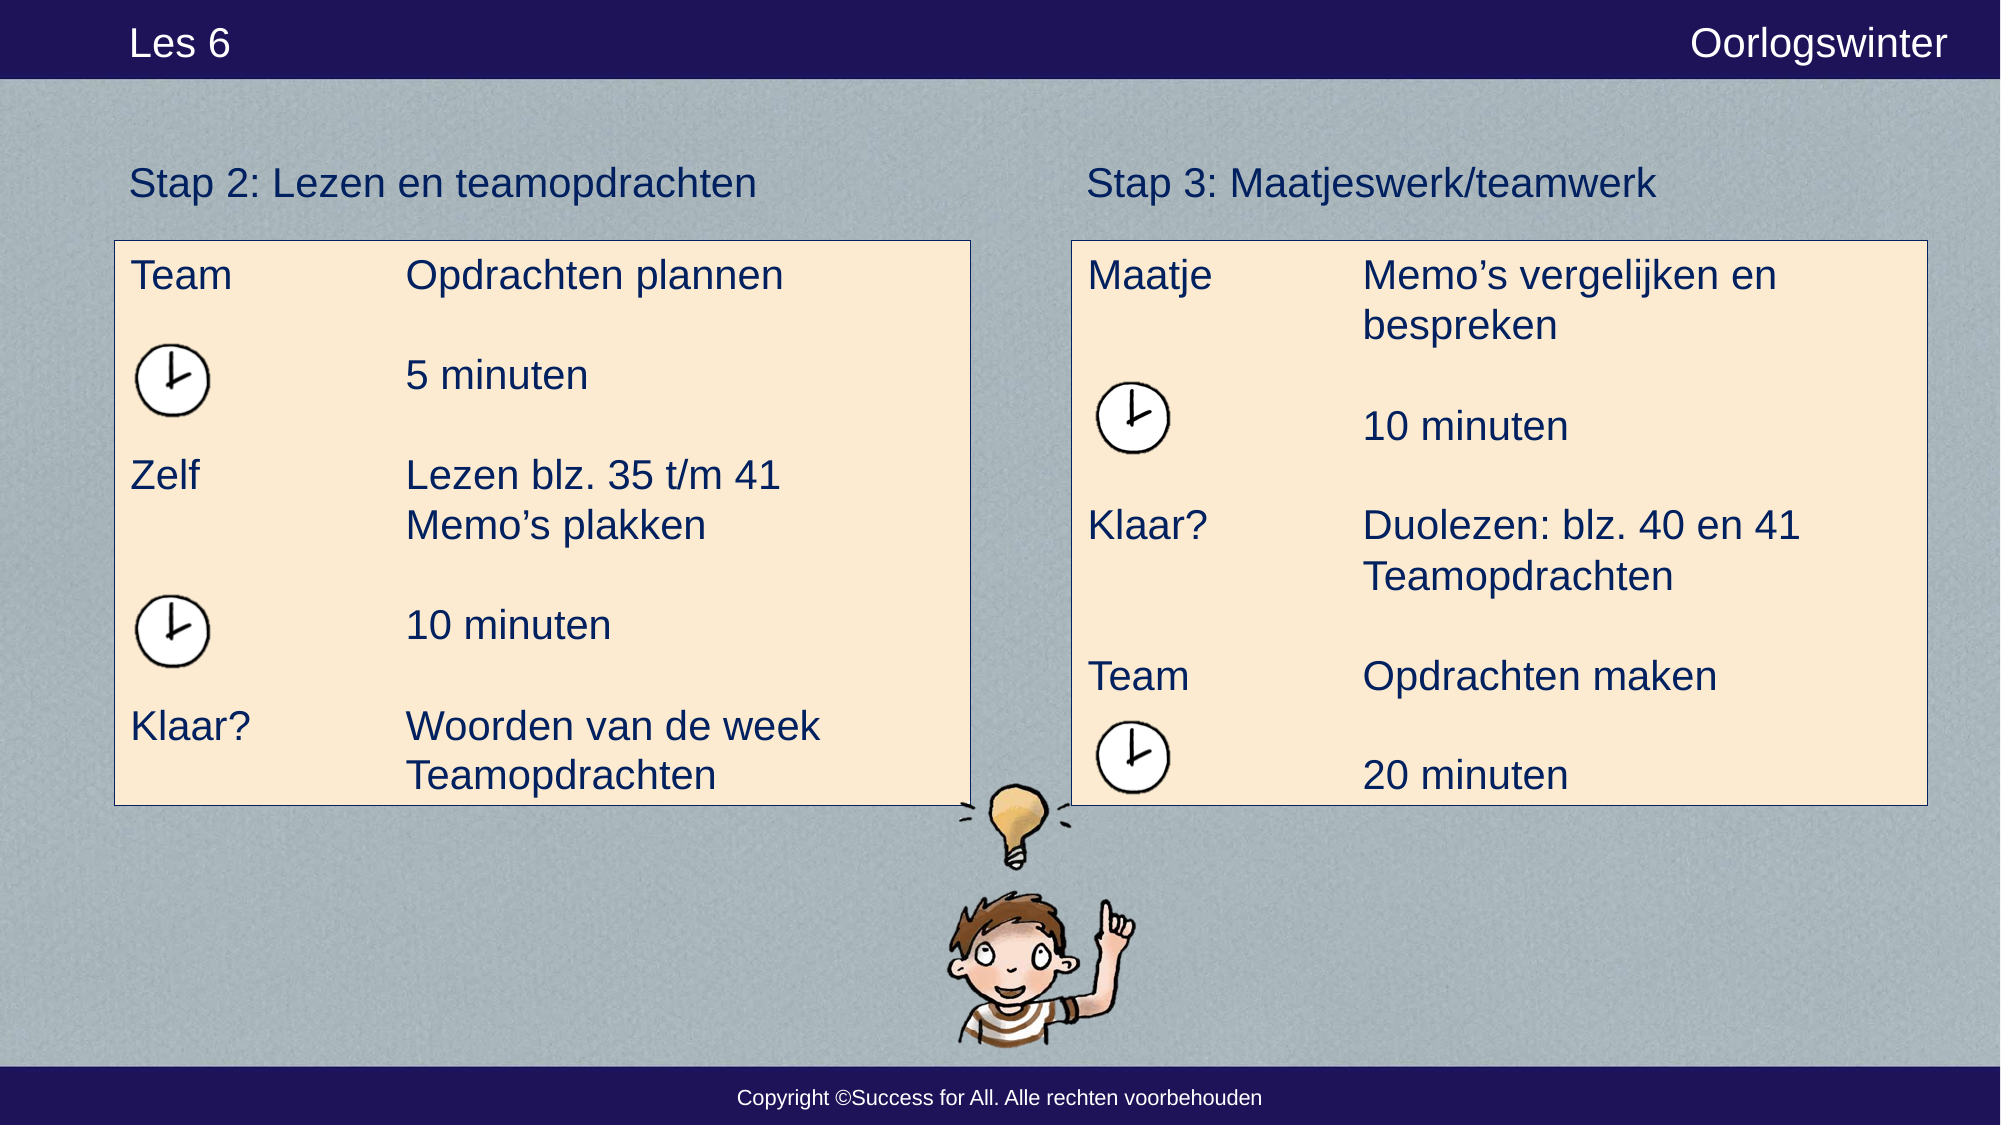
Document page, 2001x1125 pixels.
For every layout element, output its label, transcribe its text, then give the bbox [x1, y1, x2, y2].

text_box Stap 2: Lezen en teamopdrachten [114, 148, 907, 214]
text_box Maatje Memo’s vergelijken en bespreken 10 minuten Klaar? Duolezen: blz. 40 en 41 Teamopdrachten Team Opdrachten maken 20 minuten [1071, 240, 1928, 806]
picture [0, 0, 2001, 1125]
text_box Oorlogswinter [786, 8, 1963, 73]
text_box Stap 3: Maatjeswerk/teamwerk [1071, 148, 1864, 214]
text_box Team Opdrachten plannen 5 minuten Zelf Lezen blz. 35 t/m 41 Memo’s plakken 10 minuten Klaar? Woorden van de week Teamopdrachten [114, 240, 971, 806]
text_box Les 6 [114, 8, 354, 73]
text_box Copyright ©Success for All. Alle rechten voorbehouden [0, 1076, 2000, 1125]
